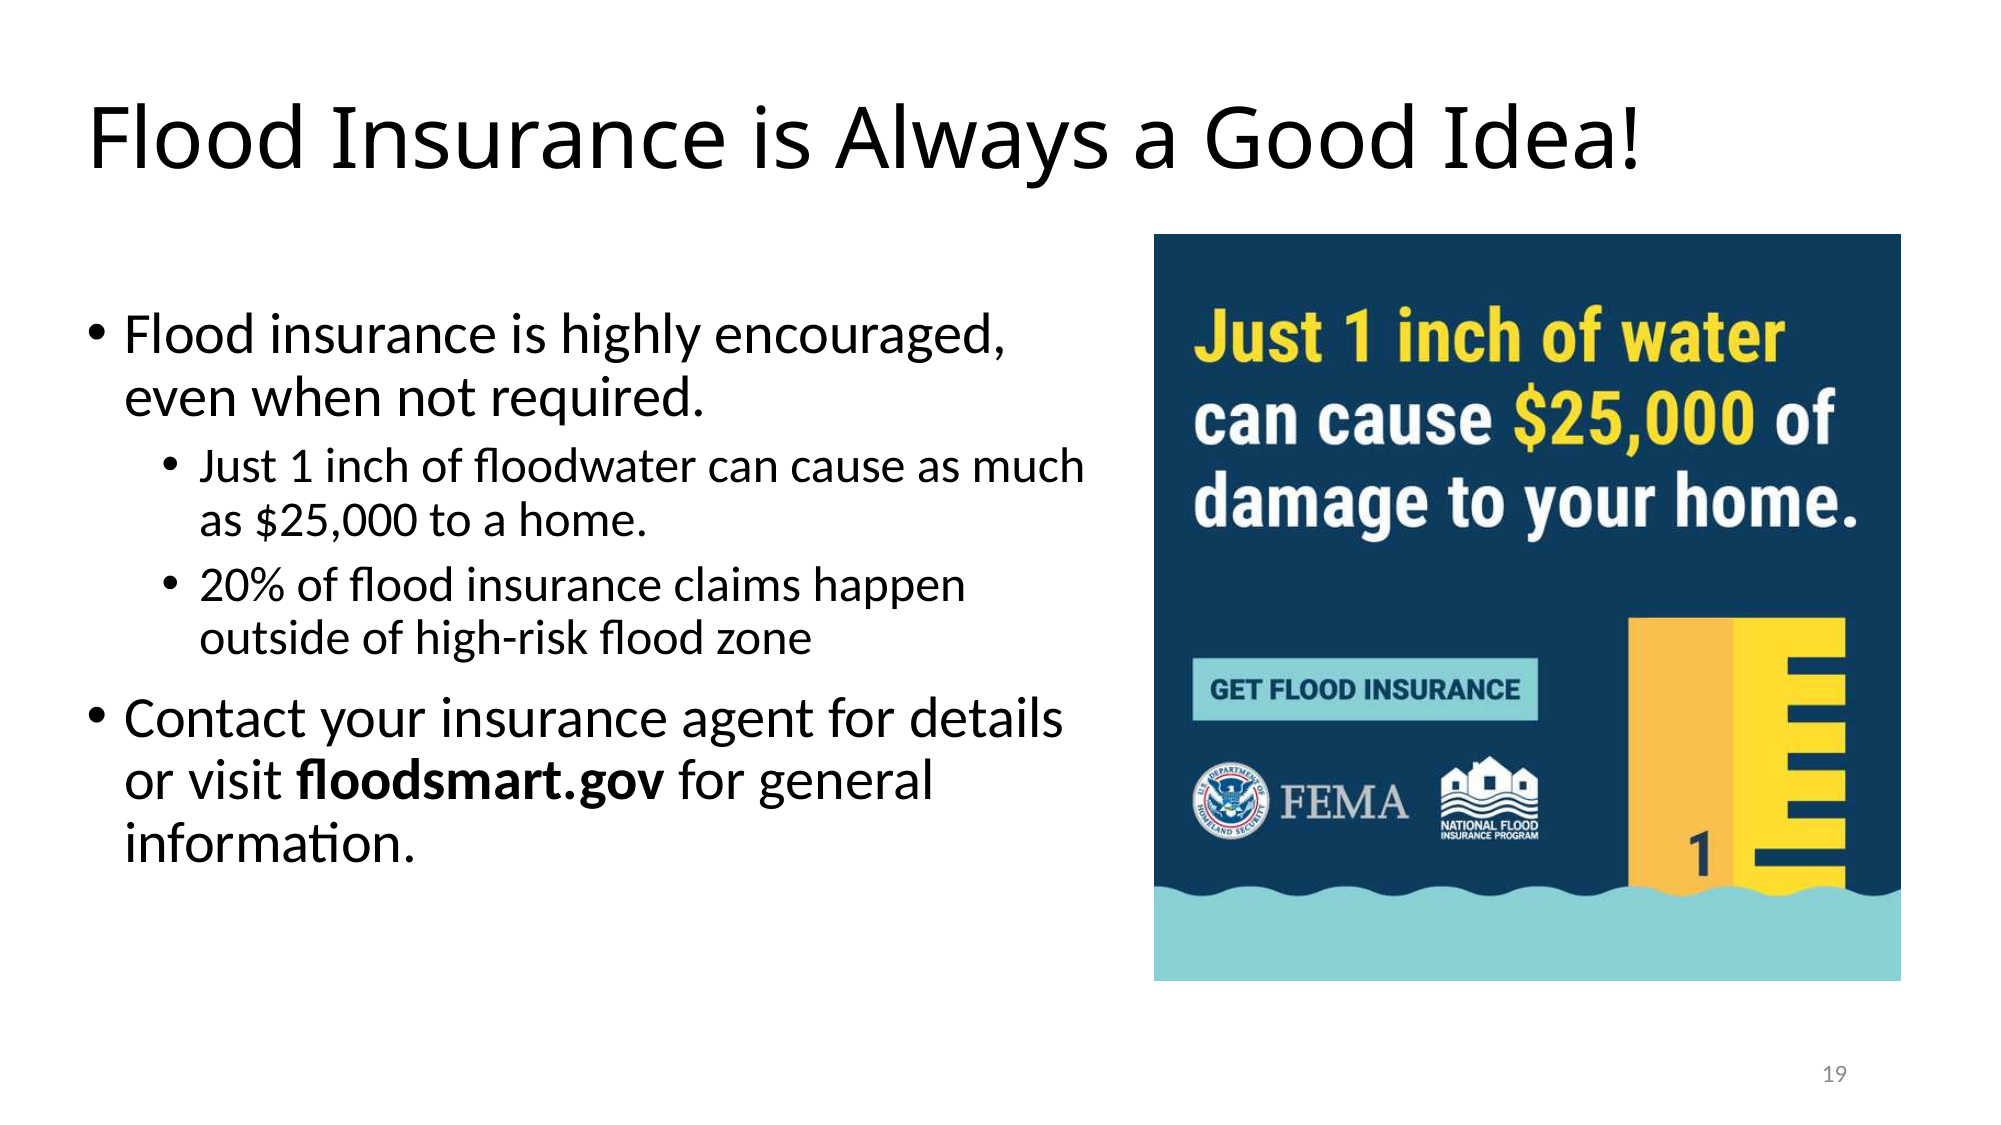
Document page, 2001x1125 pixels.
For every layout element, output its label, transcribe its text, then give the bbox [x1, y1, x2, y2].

title Flood Insurance is Always a Good Idea! [71, 47, 1761, 235]
slide_number 19 [1412, 1042, 1863, 1103]
picture [1154, 234, 1901, 981]
list Flood insurance is highly encouraged, even when not required. Just 1 inch of floodwater can cause as much as $25,000 to a home. 20% of flood insurance claims happen outside of high-risk flood zone Contact your insurance agent for details or visit floodsmart.gov for general information. [71, 296, 1133, 1125]
